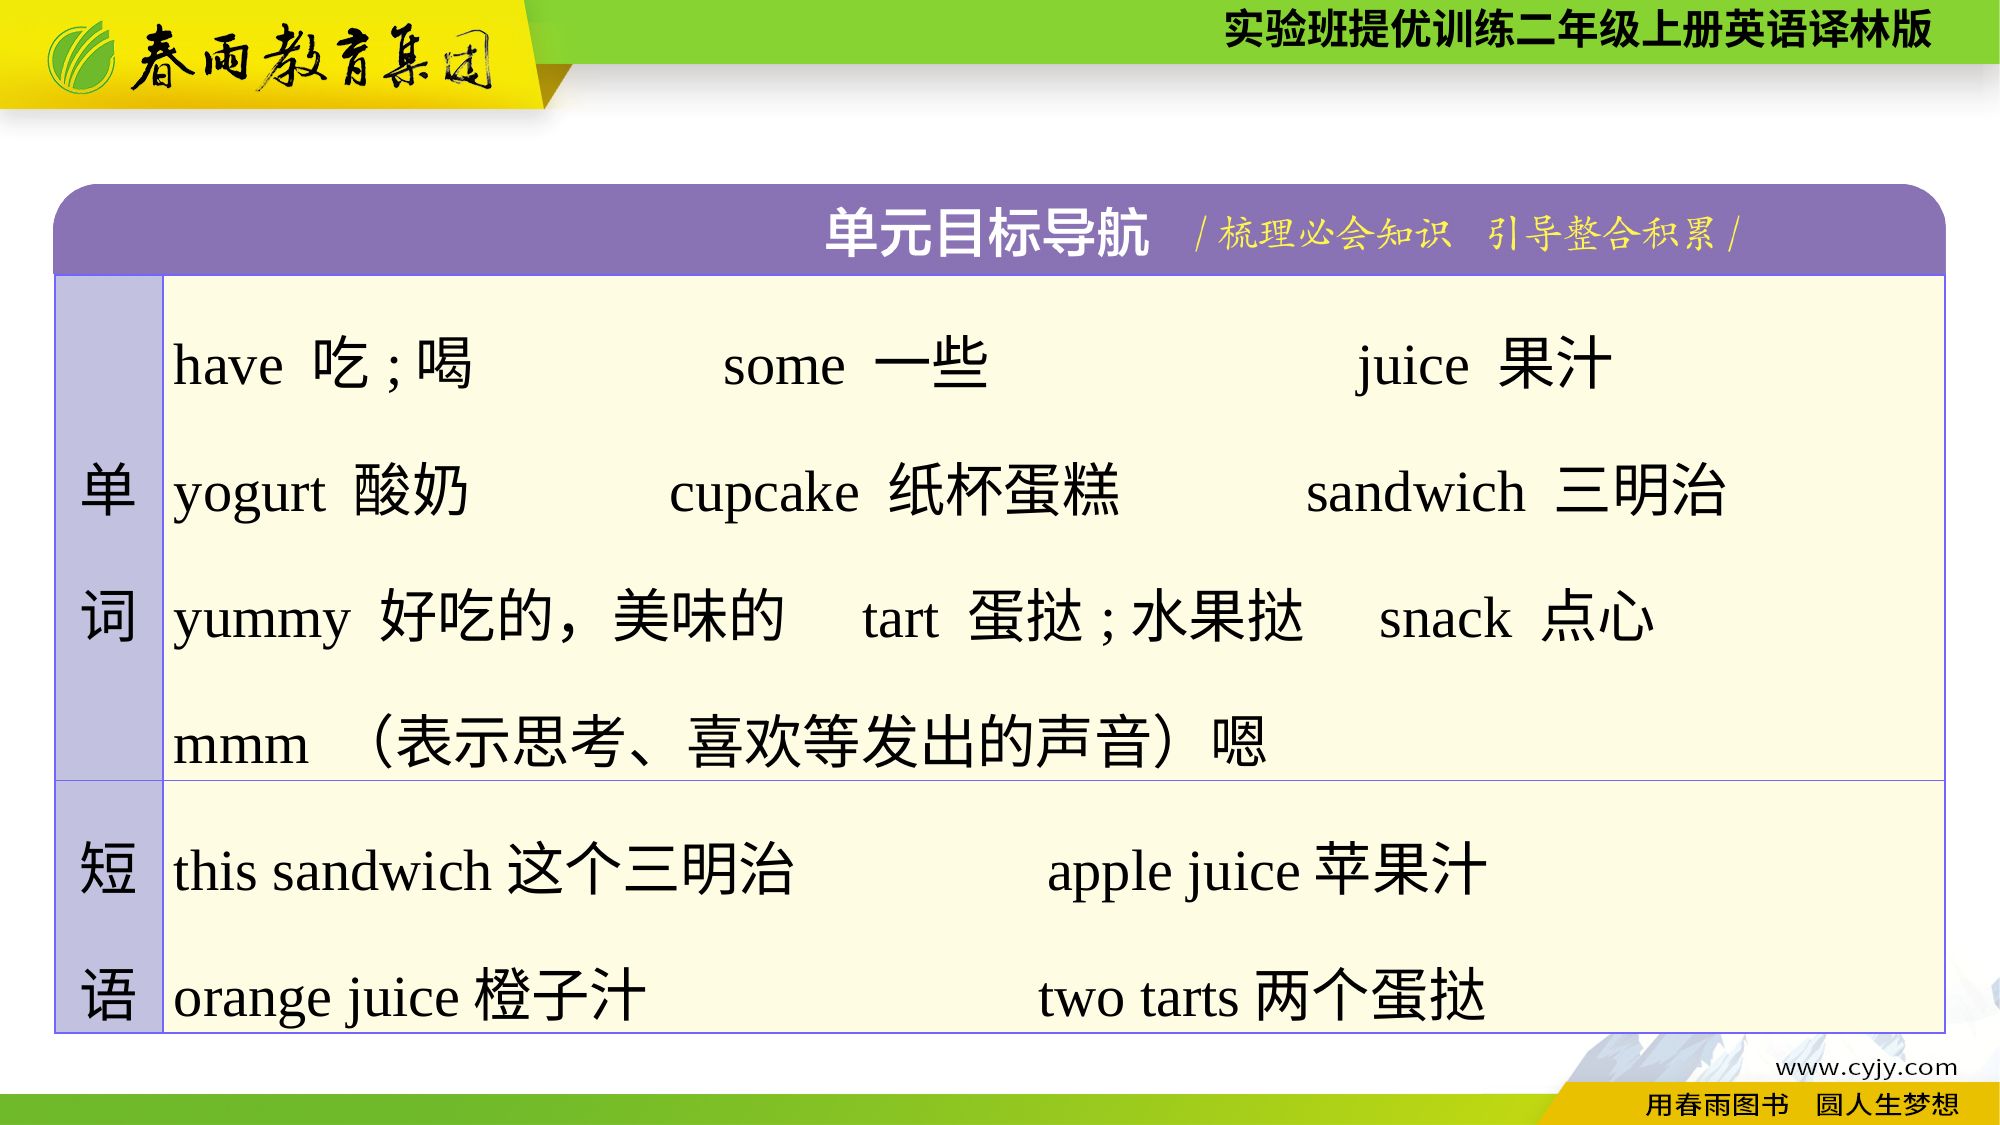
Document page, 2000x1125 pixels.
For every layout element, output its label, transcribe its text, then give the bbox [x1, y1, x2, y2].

table_header have 吃;喝 some 一些 juice 果汁 yogurt 酸奶 cupcake 纸杯蛋糕 sandwich 三明治 yummy 好吃的，美味的 tart 蛋挞;水果挞 snack 点心 mmm （表示思考、喜欢等发出的声音）嗯 [164, 285, 1944, 780]
picture [0, 0, 2000, 1125]
table_cell 短 语 [56, 781, 162, 1032]
table_cell this sandwich这个三明治 apple juice苹果汁 orange juice橙子汁 two tarts两个蛋挞 [164, 781, 1944, 1032]
table_header 单 词 [56, 285, 162, 780]
